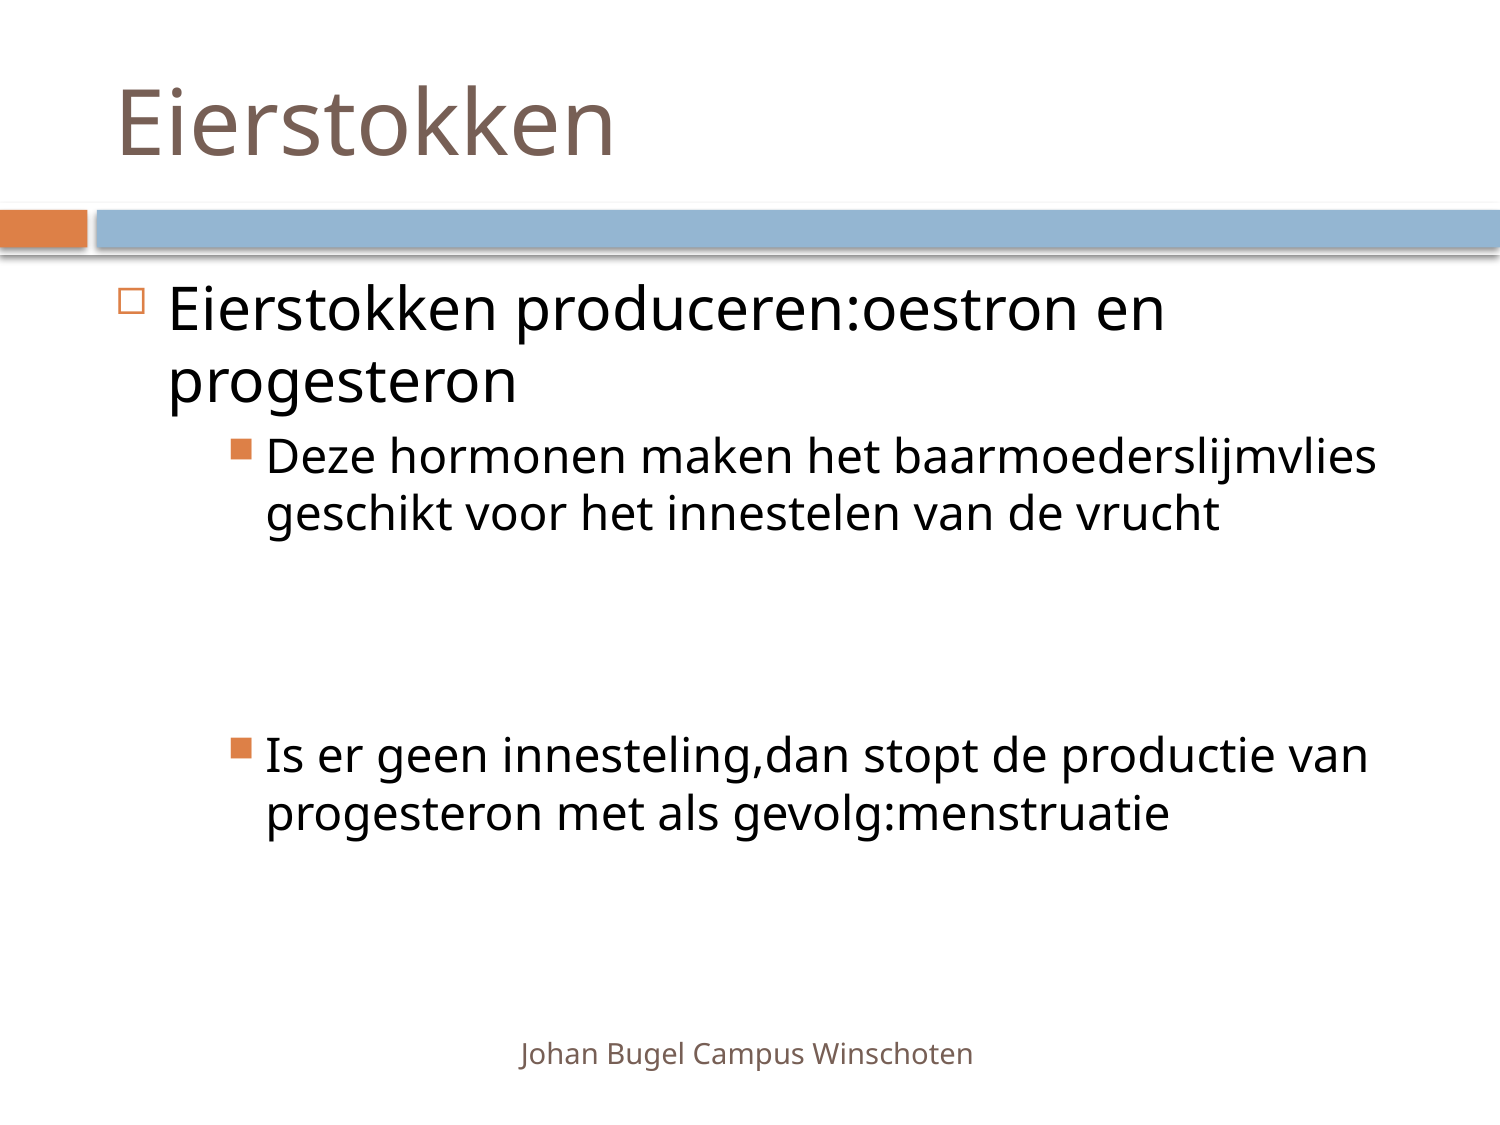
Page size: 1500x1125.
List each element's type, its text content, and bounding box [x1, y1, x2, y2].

footer Johan Bugel Campus Winschoten [99, 1025, 990, 1085]
title Eierstokken [99, 37, 1438, 201]
list Eierstokken produceren:oestron en progesteron Deze hormonen maken het baarmoederslijmvlies geschikt voor het innestelen van de vrucht Is er geen innesteling,dan stopt de productie van progesteron met als gevolg:menstruatie [100, 262, 1439, 1006]
